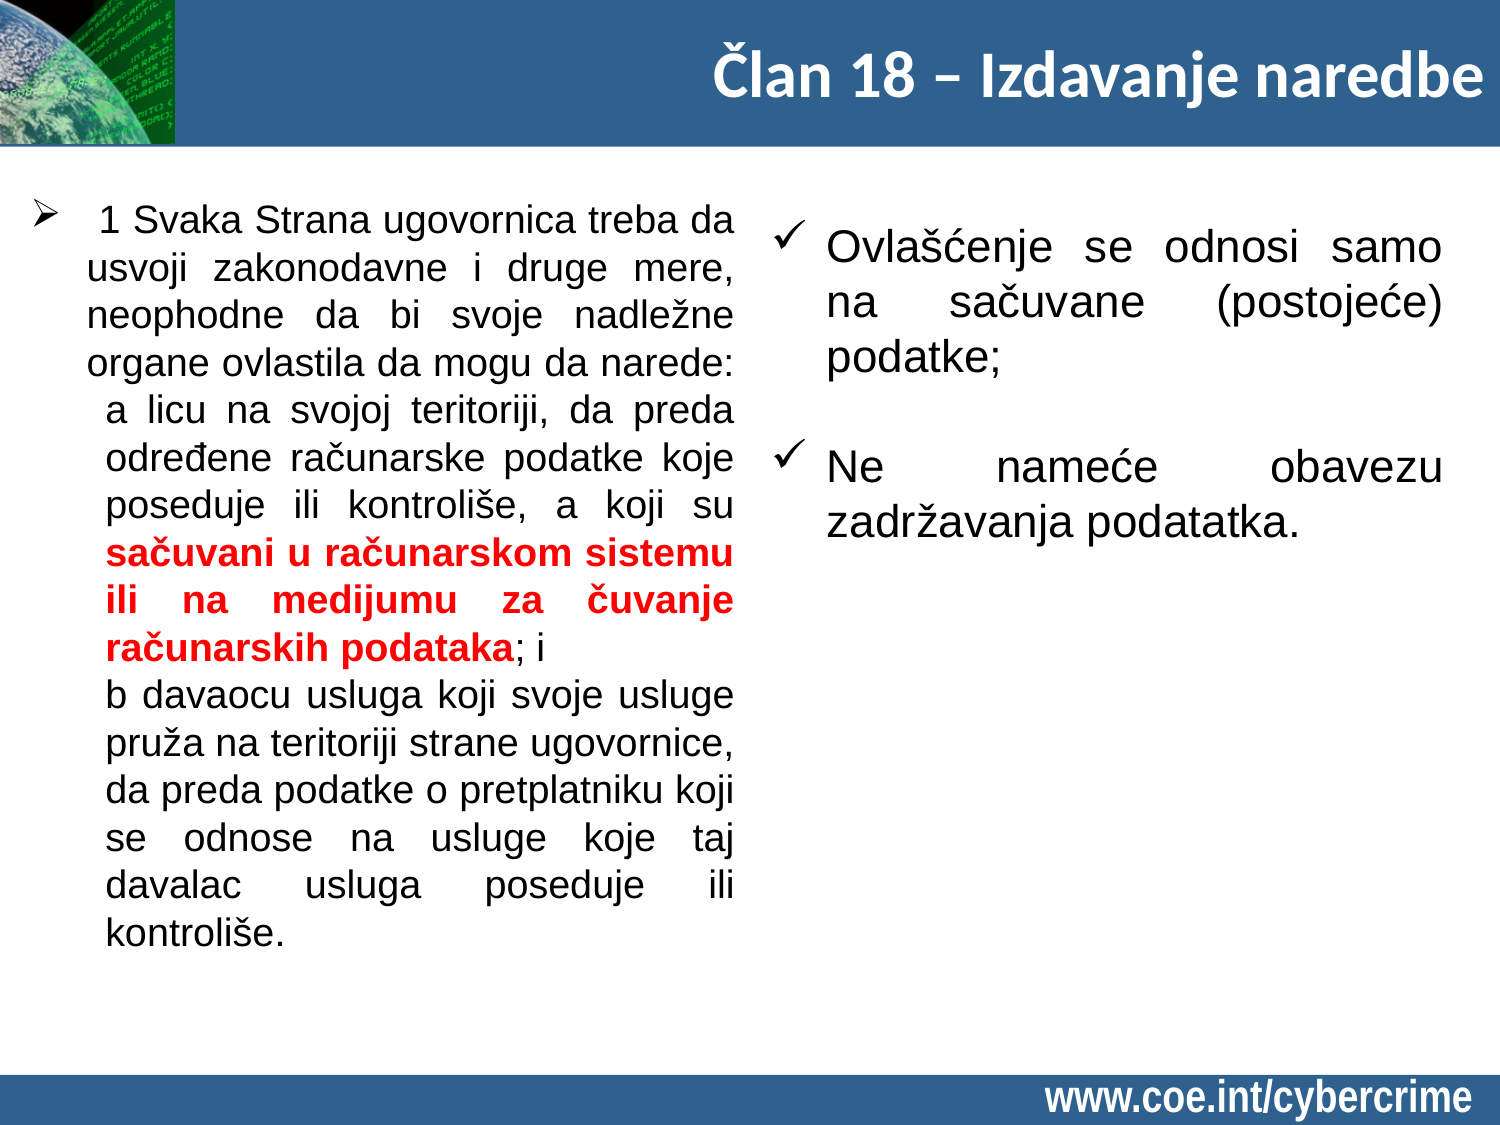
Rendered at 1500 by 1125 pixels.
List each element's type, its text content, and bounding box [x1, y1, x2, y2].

picture [0, 0, 175, 144]
text_box www.coe.int/cybercrime [1030, 1059, 1500, 1125]
text_box [0, 1073, 1030, 1125]
text_box Član 18 – Izdavanje naredbe [177, 0, 1500, 149]
text_box Ovlašćenje se odnosi samo na sačuvane (postojeće) podatke; Ne nameće obavezu zadržavanja podatatka. [755, 209, 1459, 610]
text_box 1 Svaka Strana ugovornica treba da usvoji zakonodavne i druge mere, neophodne da bi svoje nadležne organe ovlastila da mogu da narede: a licu na svojoj teritoriji, da preda određene računarske podatke koje poseduje ili kontroliše, a koji su sačuvani u računarskom sistemu ili na medijumu za čuvanje računarskih podataka; i b davaocu usluga koji svoje usluge pruža na teritoriji strane ugovornice, da preda podatke o pretplatniku koji se odnose na usluge koje taj davalac usluga poseduje ili kontroliše. [15, 186, 750, 962]
